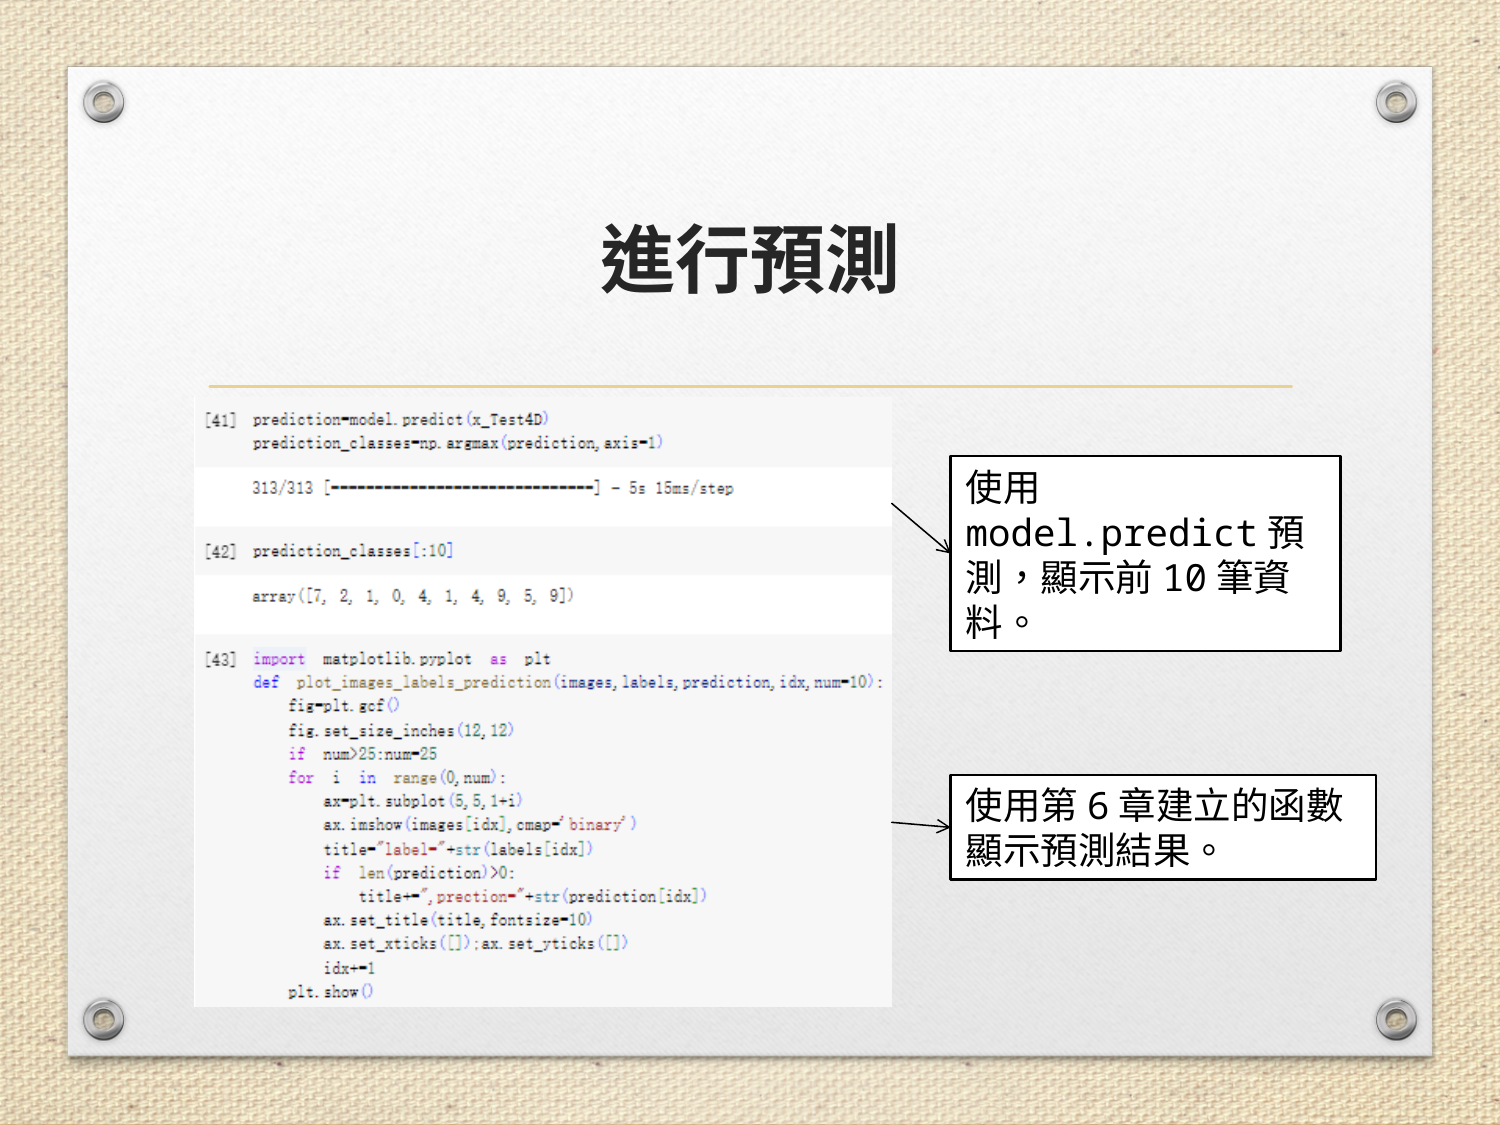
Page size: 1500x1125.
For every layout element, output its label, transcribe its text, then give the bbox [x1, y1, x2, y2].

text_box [891, 503, 951, 510]
text_box [892, 829, 1310, 975]
text_box [892, 510, 1310, 822]
text_box [892, 409, 1310, 503]
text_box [891, 822, 951, 829]
picture [0, 0, 1500, 1125]
text_box 使用model.predict預測，顯示前10筆資料。 [949, 455, 1342, 652]
title 進行預測 [193, 150, 1309, 365]
text_box 使用第6章建立的函數顯示預測結果。 [949, 774, 1377, 881]
